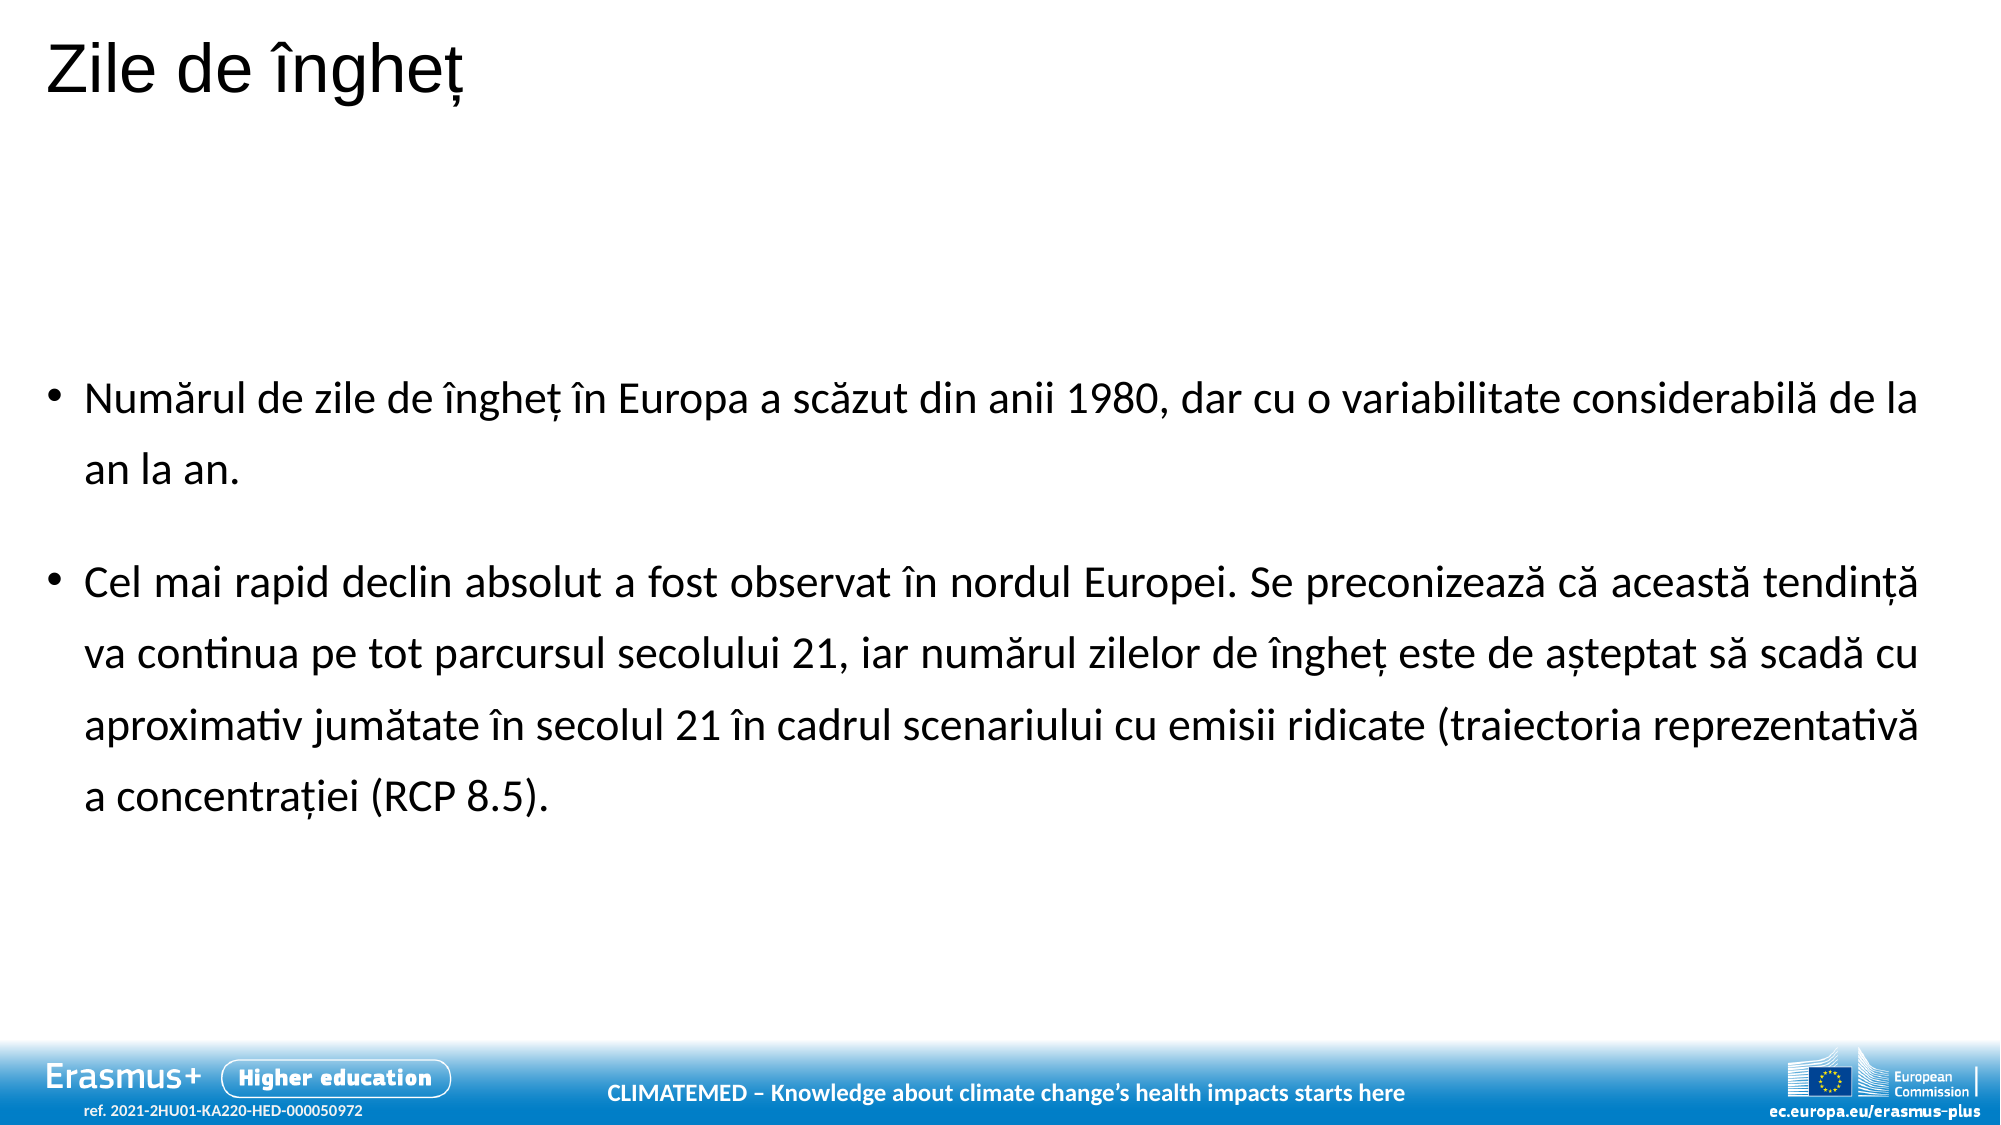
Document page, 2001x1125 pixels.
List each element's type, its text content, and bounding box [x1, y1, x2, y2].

title Zile de îngheț [31, 25, 1984, 116]
picture [0, 899, 2000, 1125]
list Numărul de zile de îngheț în Europa a scăzut din anii 1980, dar cu o variabilitate considerabilă de la an la an. Cel mai rapid declin absolut a fost observat în nordul Europei. Se preconizează că această tendință va continua pe tot parcursul secolului 21, iar numărul zilelor de îngheț este de așteptat să scadă cu aproximativ jumătate în secolul 21 în cadrul scenariului cu emisii ridicate (traiectoria reprezentativă a concentrației (RCP 8.5). [31, 343, 1937, 1035]
